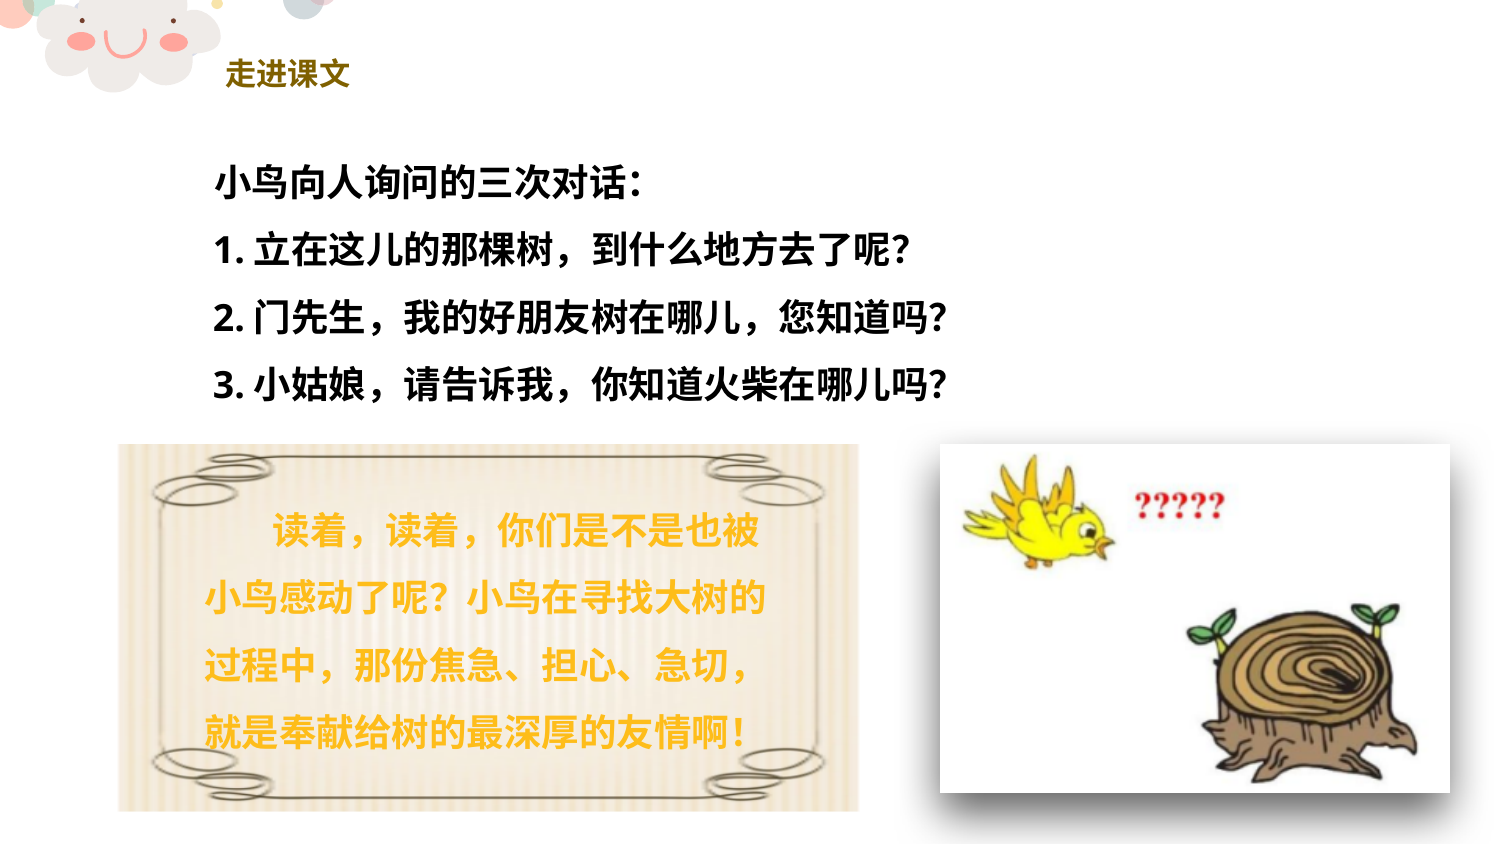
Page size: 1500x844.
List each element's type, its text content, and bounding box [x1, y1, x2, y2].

picture [940, 444, 1450, 793]
picture [112, 444, 863, 814]
text_box 走进课文 [342, 48, 506, 98]
text_box 小鸟向人询问的三次对话： 1.立在这儿的那棵树，到什么地方去了呢？ 2.门先生，我的好朋友树在哪儿，您知道吗？ 3.小姑娘，请告诉我，你知道火柴在哪儿吗？ [143, 130, 1443, 412]
picture [0, 0, 342, 98]
